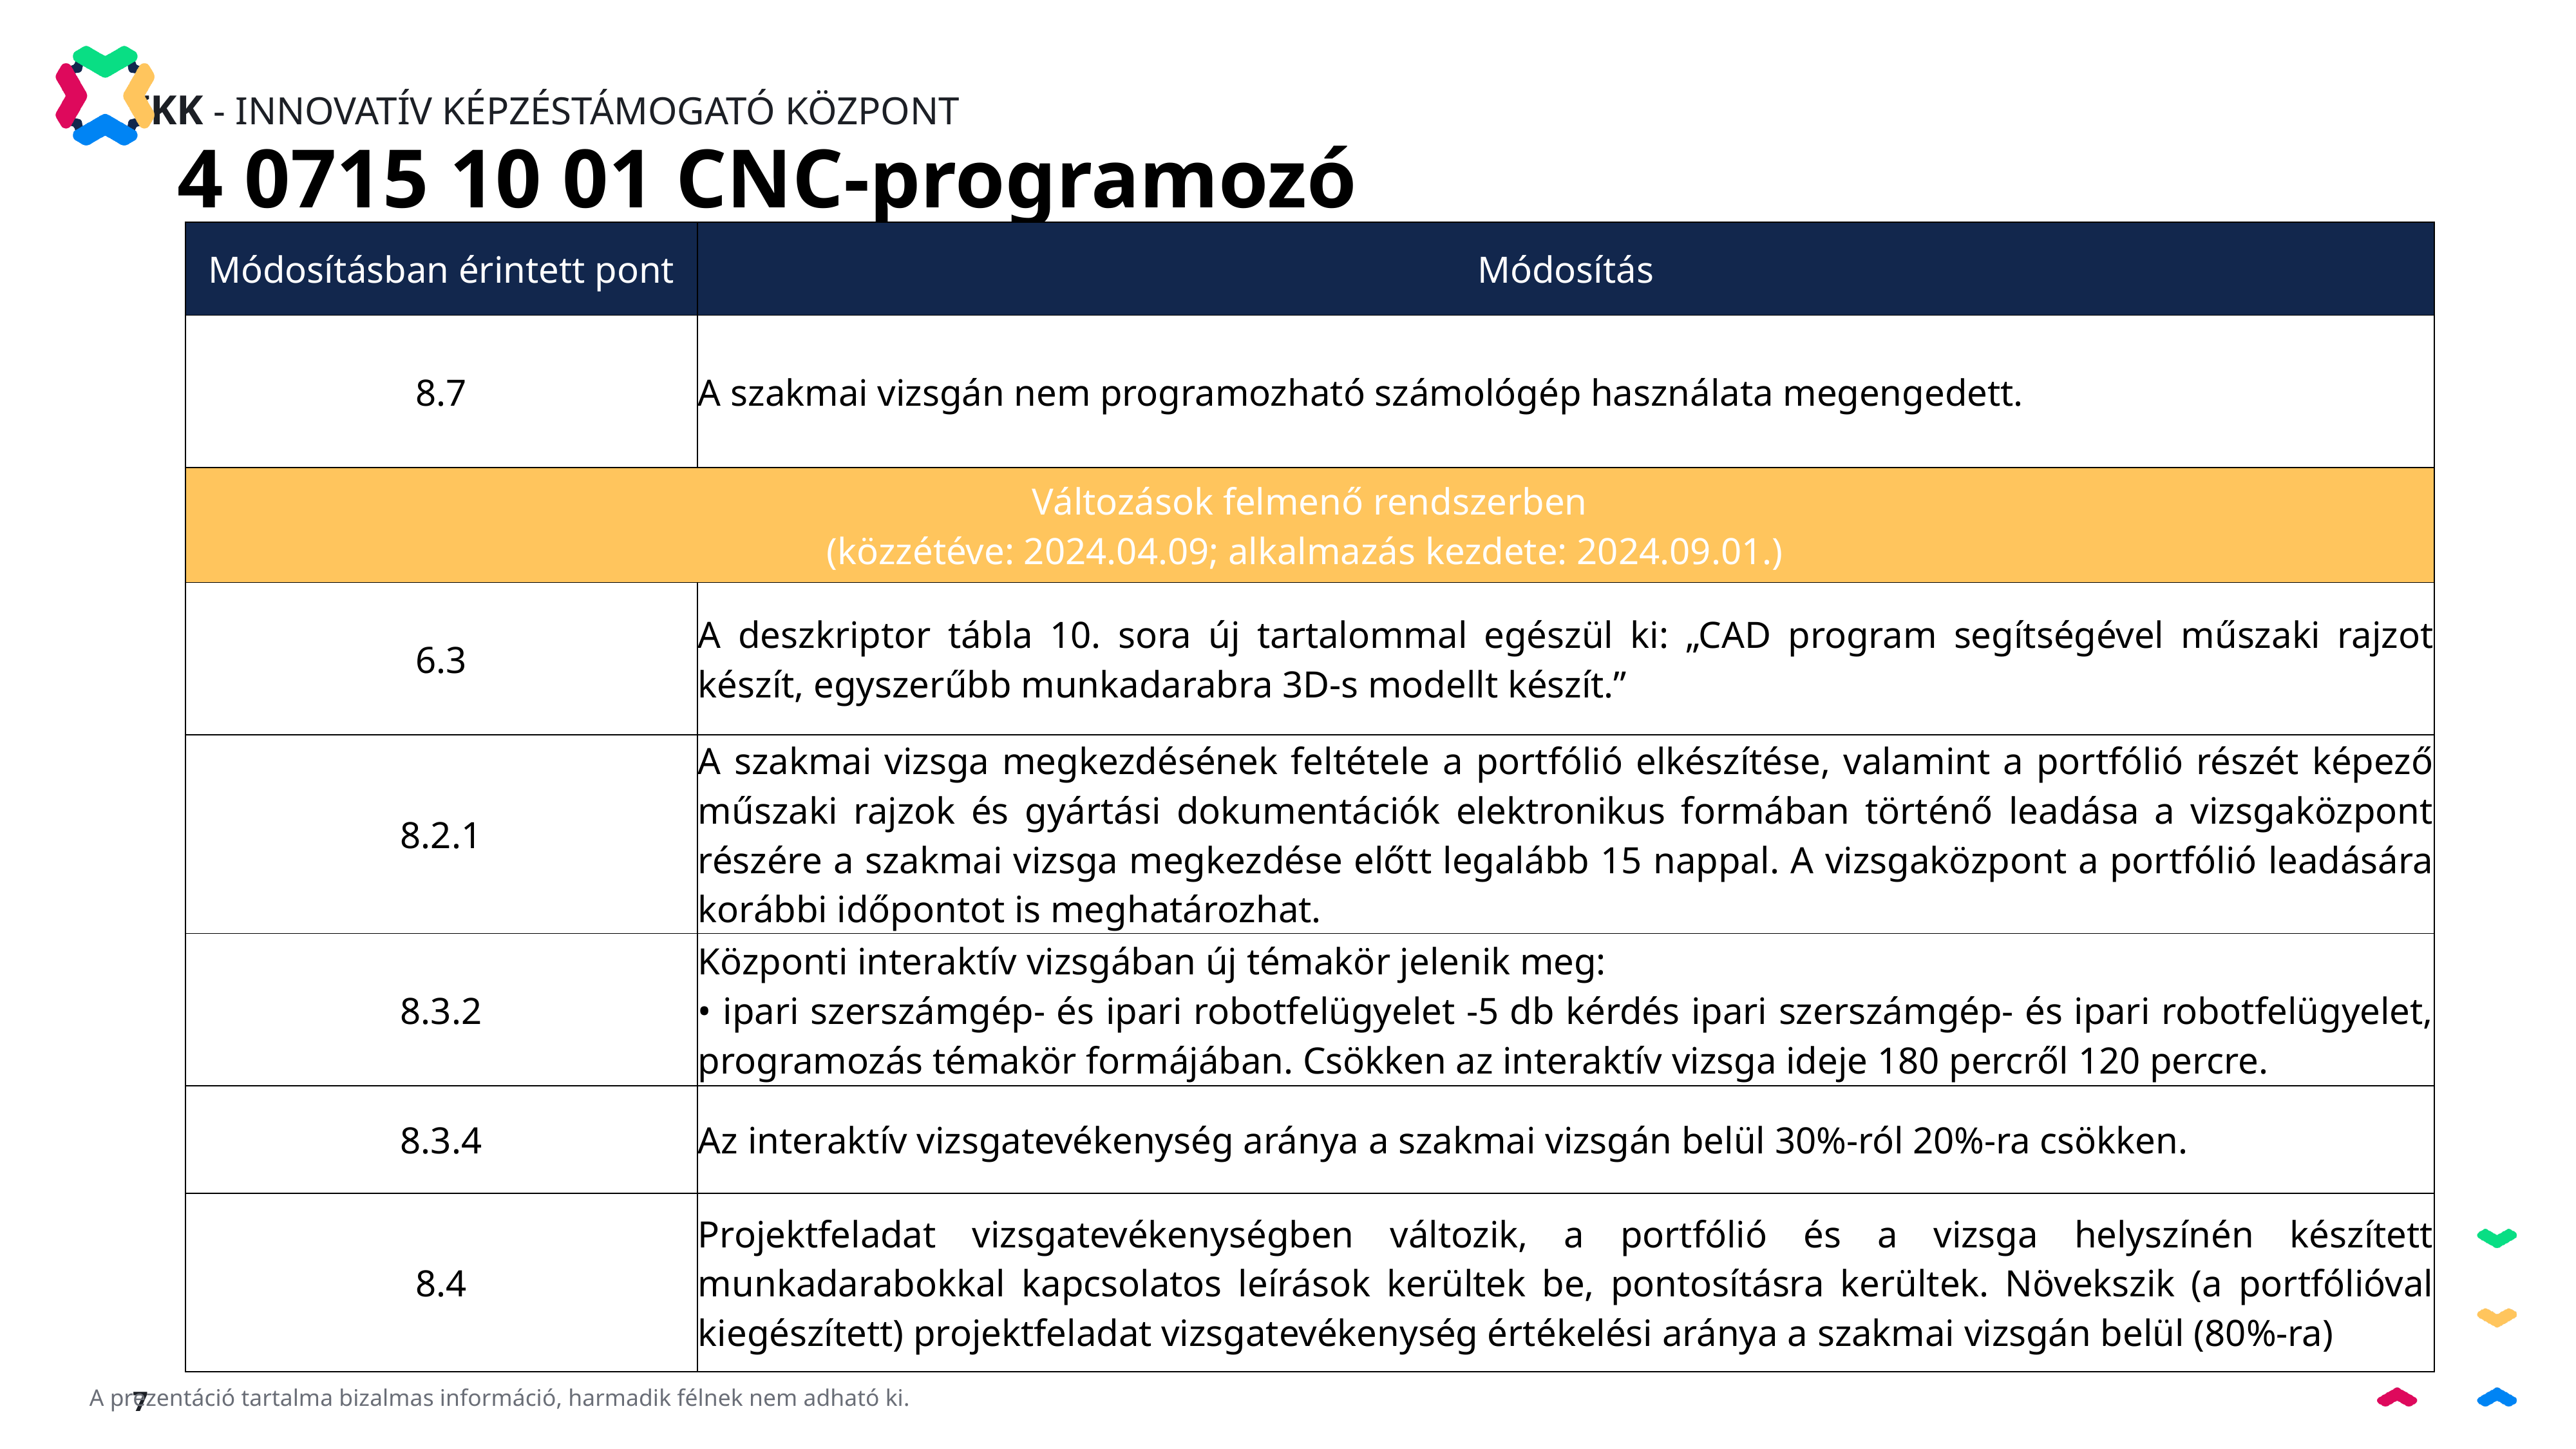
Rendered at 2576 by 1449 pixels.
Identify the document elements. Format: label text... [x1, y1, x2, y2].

picture [2377, 1229, 2517, 1406]
table_cell 8.7 [186, 316, 697, 467]
picture [55, 46, 155, 146]
table_cell Változások felmenő rendszerben (közzétéve: 2024.04.09; alkalmazás kezdete: 2024.09.01.) [186, 468, 2434, 582]
table_cell 8.4 [186, 1194, 697, 1371]
table_cell A deszkriptor tábla 10. sora új tartalommal egészül ki: „CAD program segítségével műszaki rajzot készít, egyszerűbb munkadarabra 3D-s modellt készít.” [698, 583, 2434, 734]
table_cell Központi interaktív vizsgában új témakör jelenik meg: • ipari szerszámgép- és ipari robotfelügyelet -5 db kérdés ipari szerszámgép- és ipari robotfelügyelet, programozás témakör formájában. Csökken az interaktív vizsga ideje 180 percről 120 percre. [698, 934, 2434, 1085]
table_cell A szakmai vizsga megkezdésének feltétele a portfólió elkészítése, valamint a portfólió részét képező műszaki rajzok és gyártási dokumentációk elektronikus formában történő leadása a vizsgaközpont részére a szakmai vizsga megkezdése előtt legalább 15 nappal. A vizsgaközpont a portfólió leadására korábbi időpontot is meghatározhat. [698, 735, 2434, 933]
list 4 0715 10 01 CNC-programozó [177, 127, 2338, 196]
table_cell Az interaktív vizsgatevékenység aránya a szakmai vizsgán belül 30%-ról 20%-ra csökken. [698, 1086, 2434, 1193]
table_cell 8.3.2 [186, 934, 697, 1085]
table_cell A szakmai vizsgán nem programozható számológép használata megengedett. [698, 316, 2434, 467]
table_cell 8.2.1 [186, 735, 697, 933]
table_cell 6.3 [186, 583, 697, 734]
table_header Módosítás [698, 223, 2434, 315]
table_header Módosításban érintett pont [186, 223, 697, 315]
table_cell Projektfeladat vizsgatevékenységben változik, a portfólió és a vizsga helyszínén készített munkadarabokkal kapcsolatos leírások kerültek be, pontosításra kerültek. Növekszik (a portfólióval kiegészített) projektfeladat vizsgatevékenység értékelési aránya a szakmai vizsgán belül (80%-ra) [698, 1194, 2434, 1371]
table_cell 8.3.4 [186, 1086, 697, 1193]
